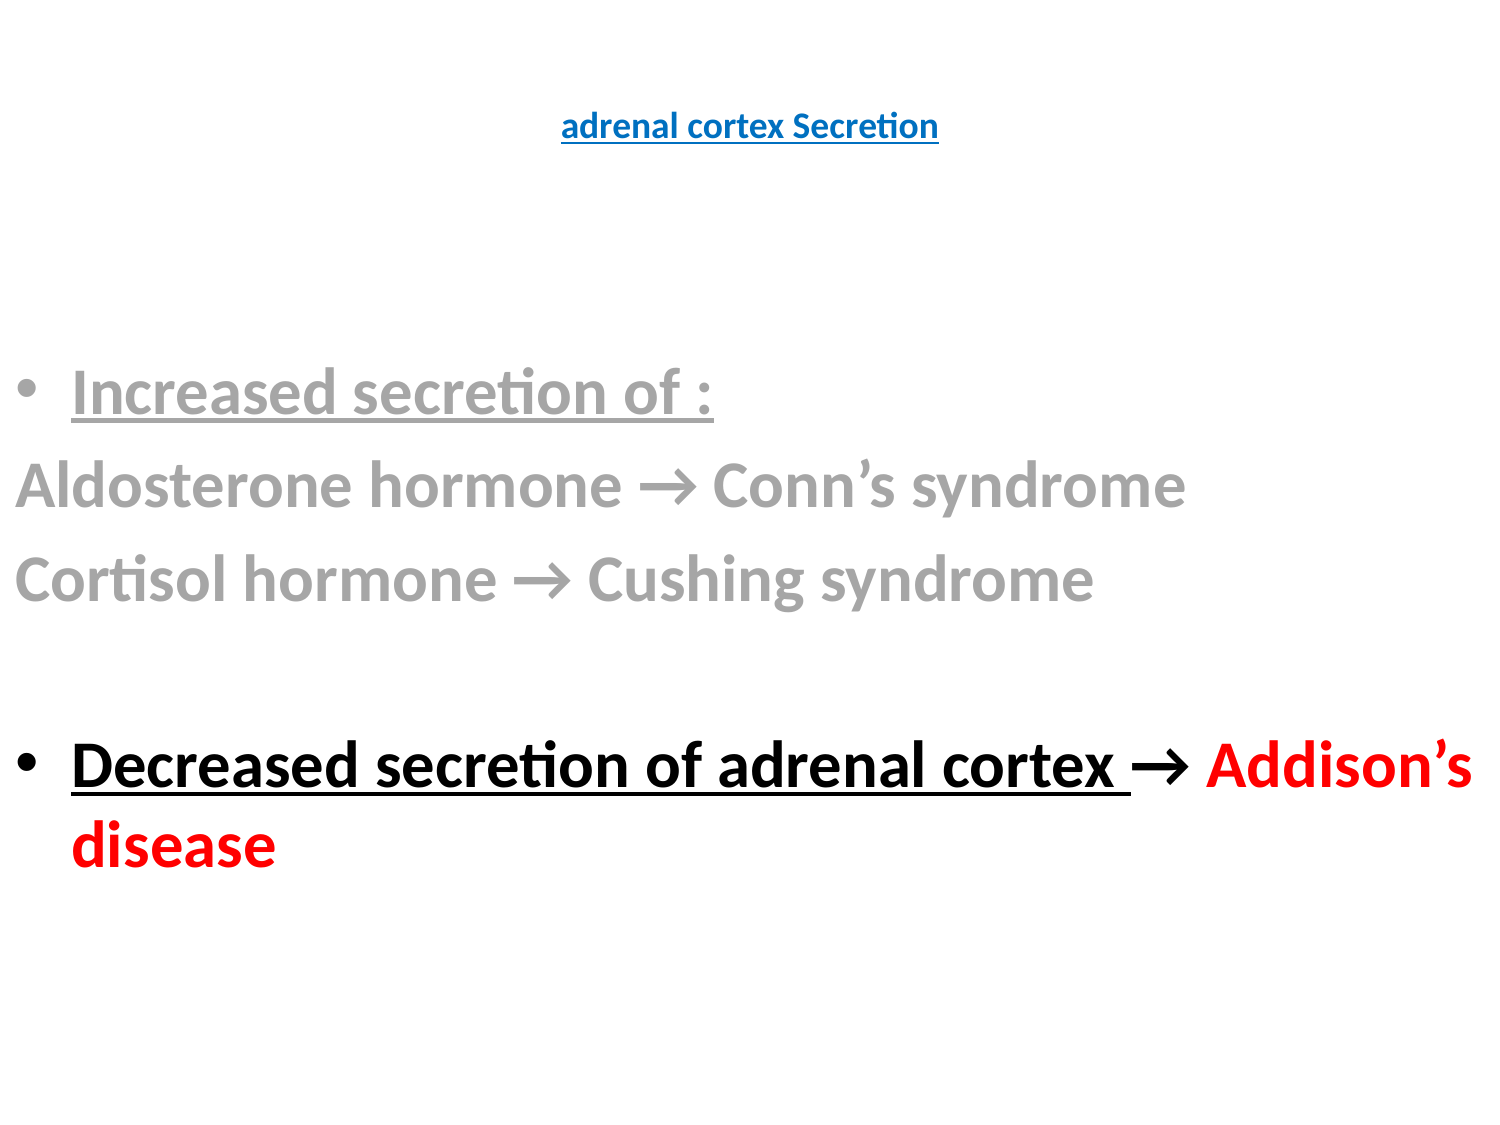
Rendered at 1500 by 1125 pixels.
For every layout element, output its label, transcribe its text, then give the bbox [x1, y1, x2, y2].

title adrenal cortex Secretion [75, 93, 1425, 200]
list Increased secretion of : Aldosterone hormone → Conn’s syndrome Cortisol hormone → Cushing syndrome Decreased secretion of adrenal cortex → Addison’s disease [0, 339, 1500, 1125]
